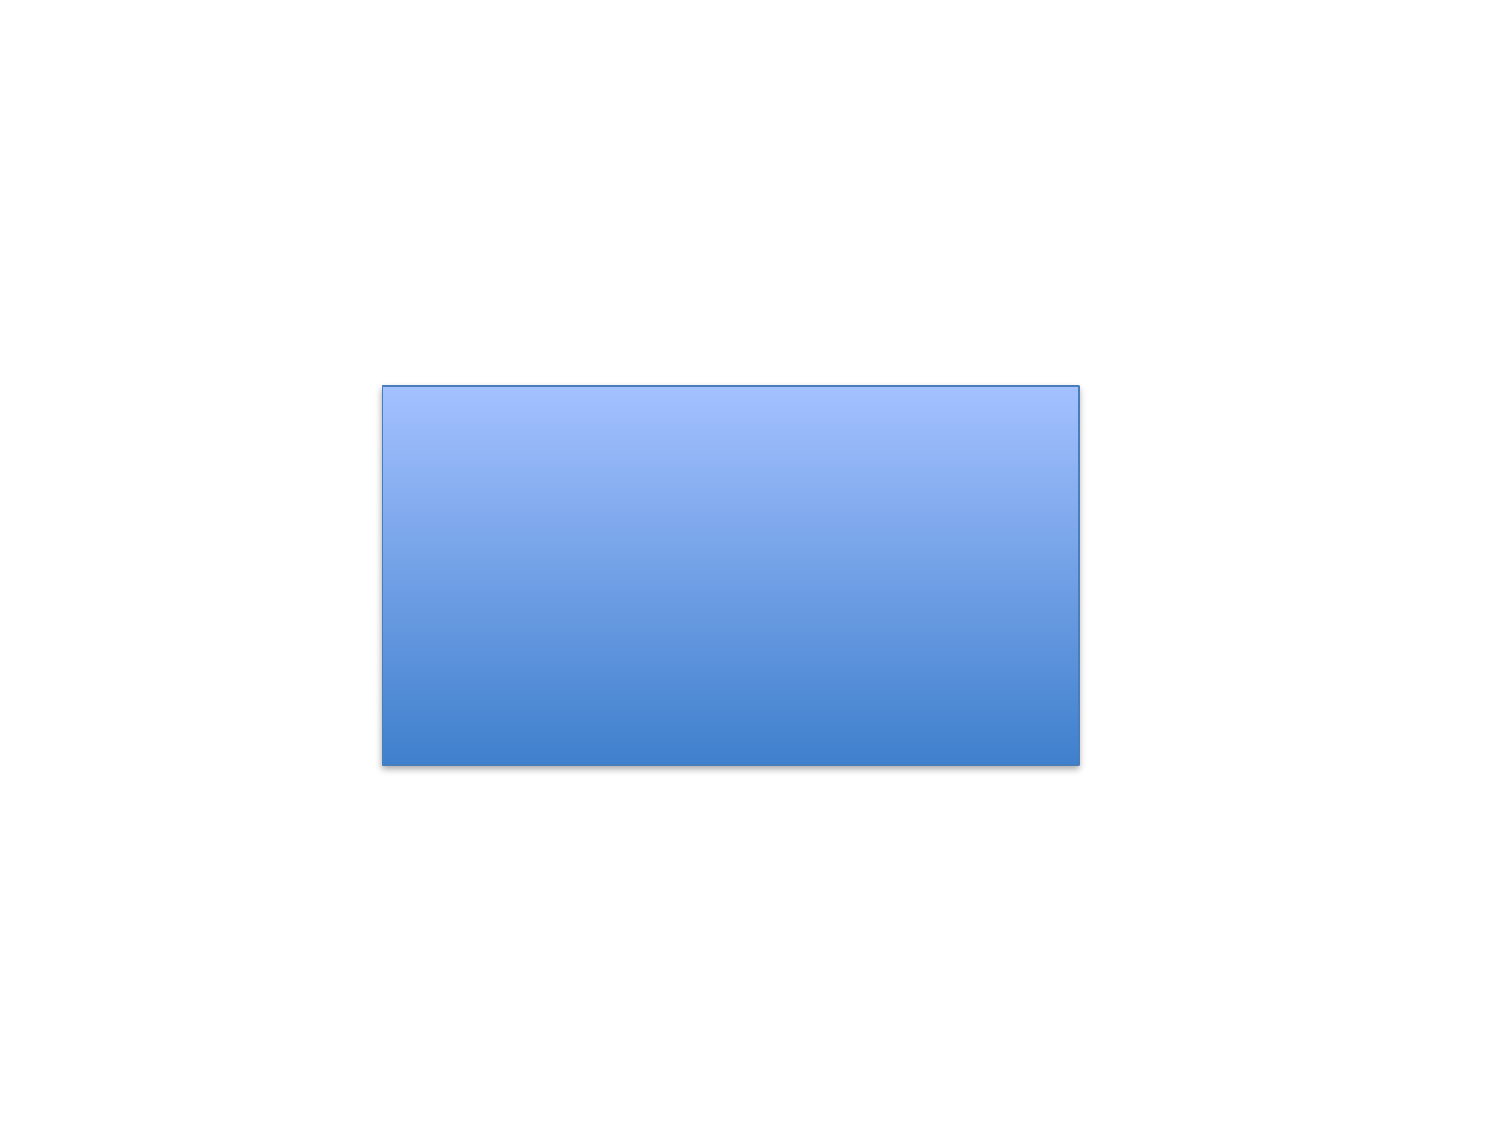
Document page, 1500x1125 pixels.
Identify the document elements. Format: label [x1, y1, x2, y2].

text_box [382, 385, 1080, 766]
